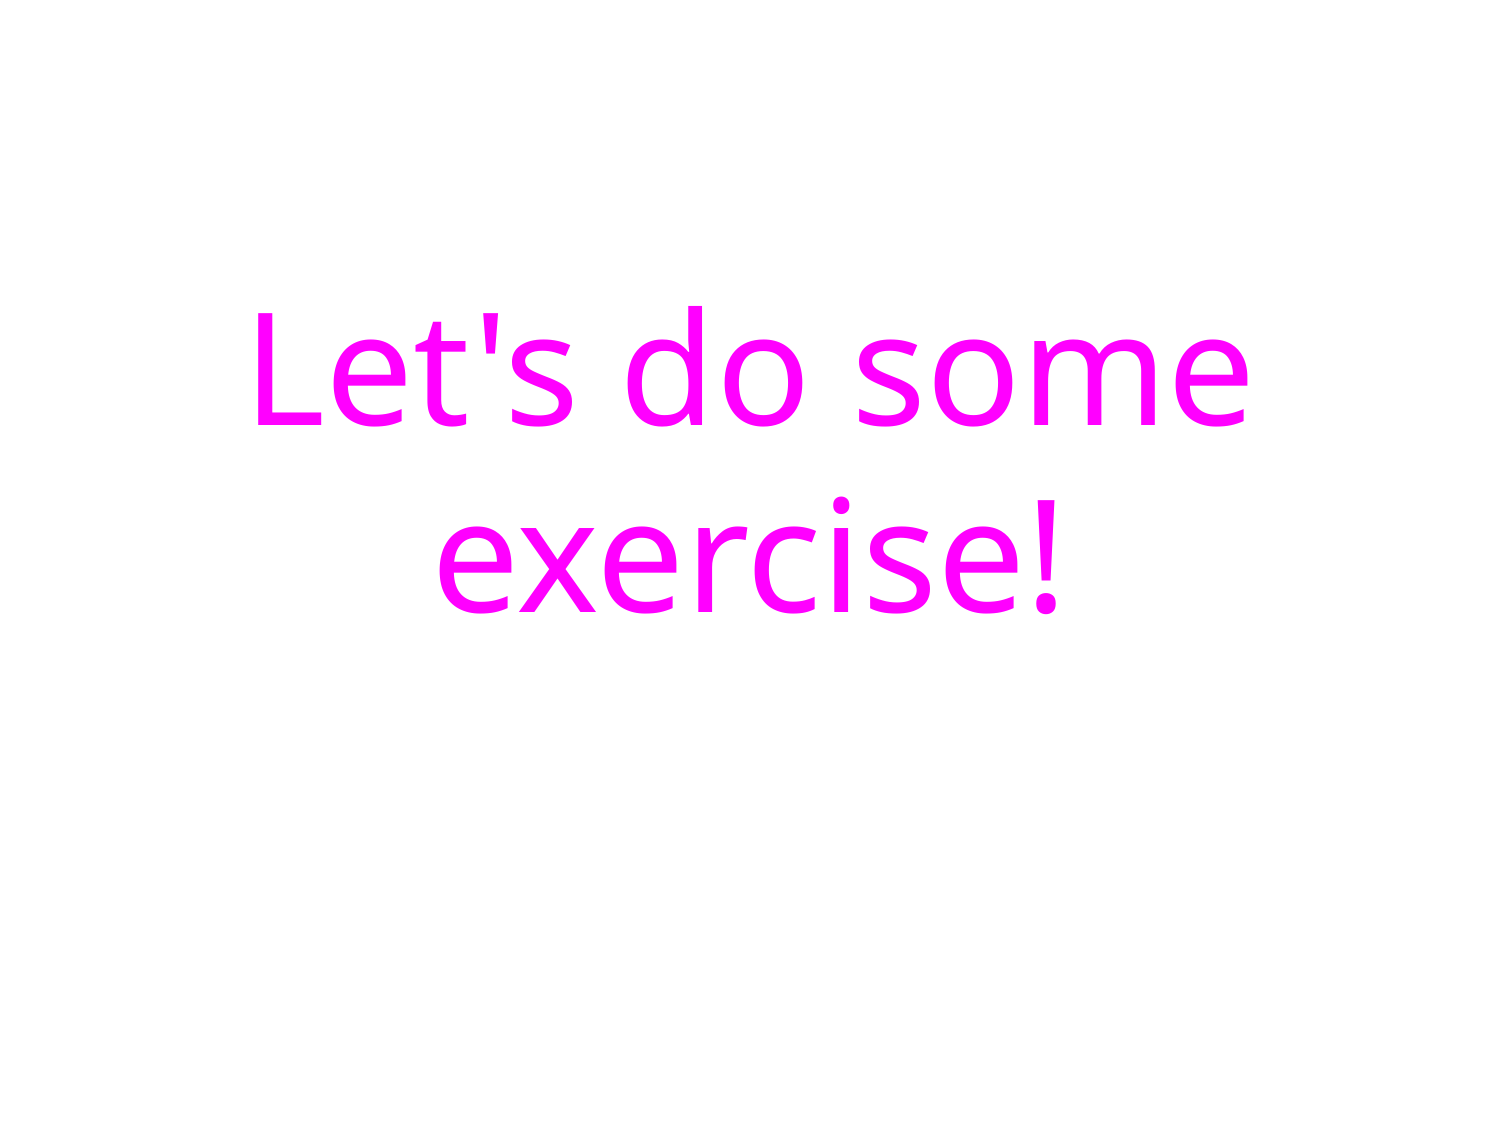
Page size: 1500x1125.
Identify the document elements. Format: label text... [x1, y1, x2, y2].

text_box Let's do some exercise! [135, 267, 1365, 646]
